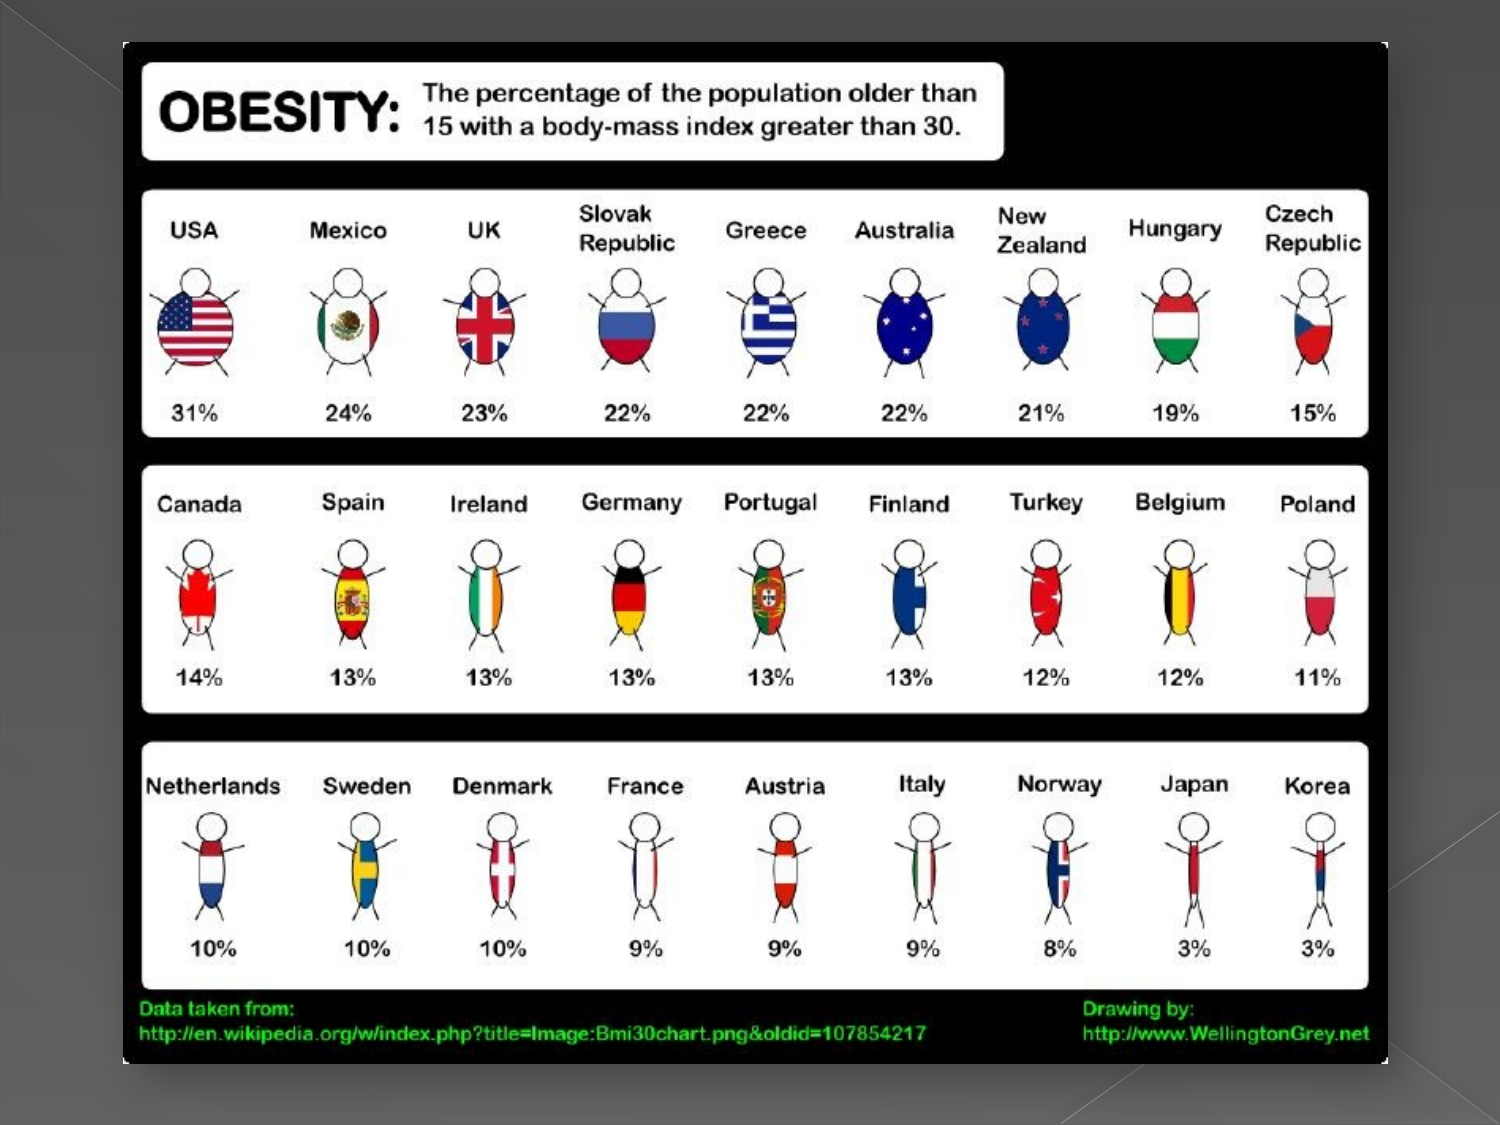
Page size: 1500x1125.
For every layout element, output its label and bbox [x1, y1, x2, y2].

picture [123, 42, 1389, 1064]
